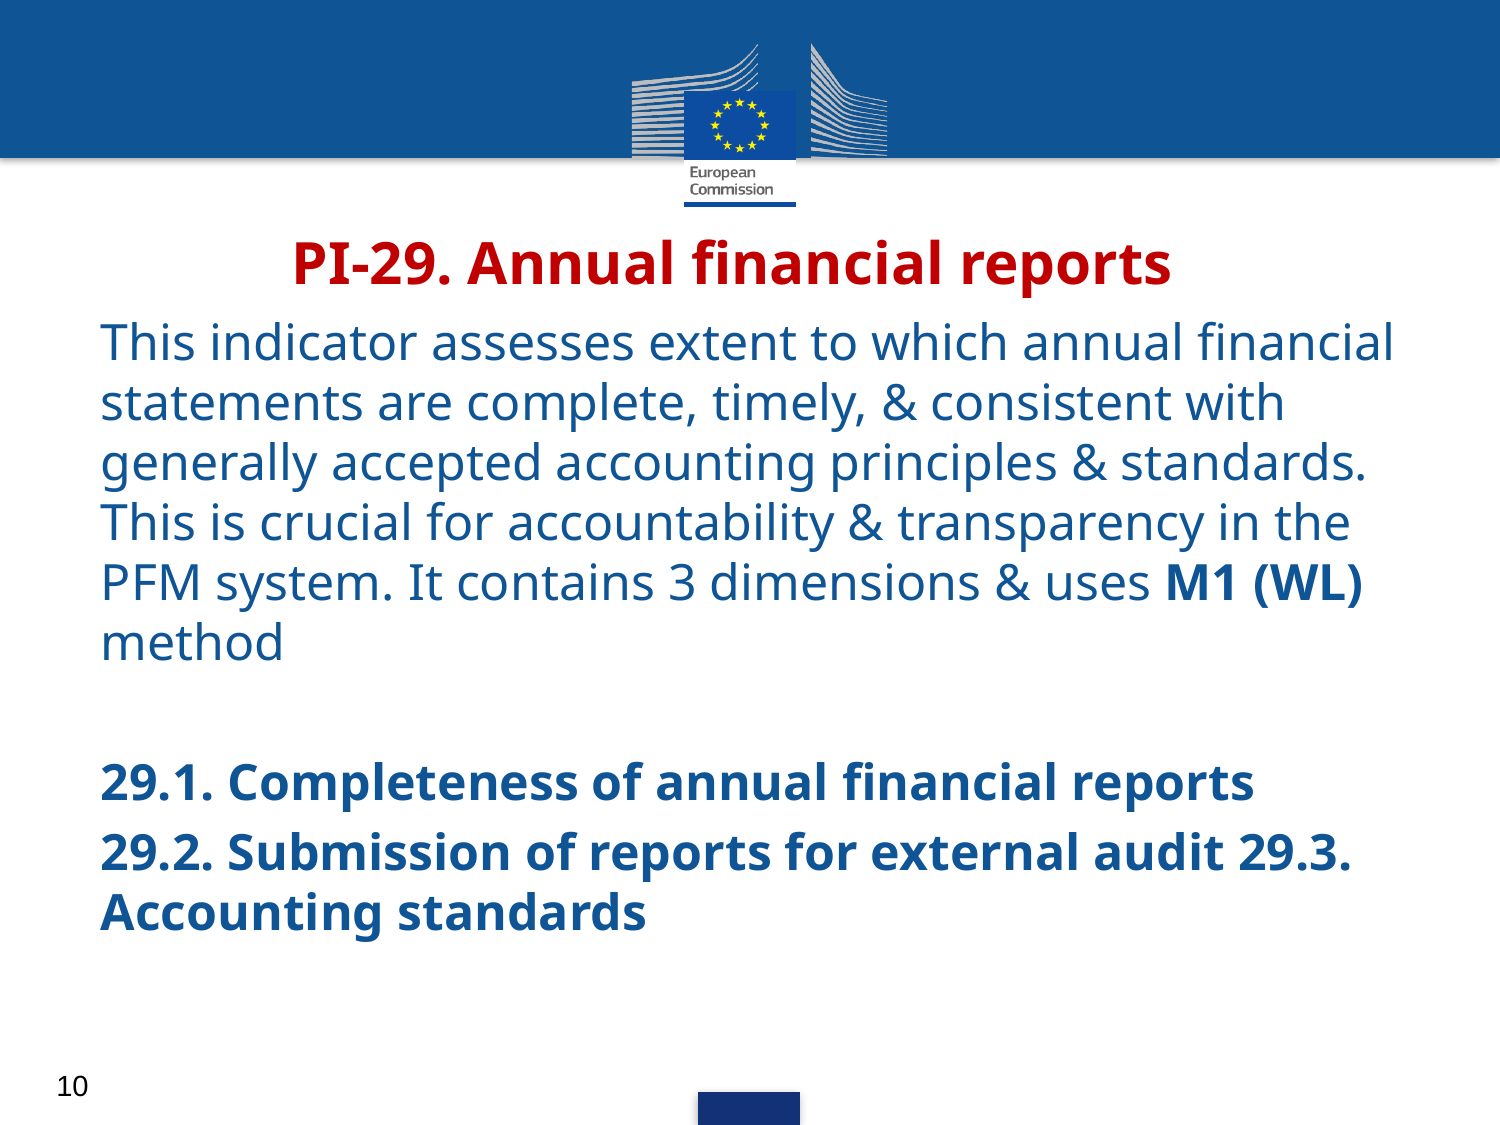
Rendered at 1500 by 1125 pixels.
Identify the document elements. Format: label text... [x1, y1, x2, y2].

slide_number 10 [41, 1031, 517, 1110]
list This indicator assesses extent to which annual financial statements are complete, timely, & consistent with generally accepted accounting principles & standards. This is crucial for accountability & transparency in the PFM system. It contains 3 dimensions & uses M1 (WL) method 29.1. Completeness of annual financial reports 29.2. Submission of reports for external audit 29.3. Accounting standards [29, 302, 1425, 1071]
title PI-29. Annual financial reports [64, 219, 1415, 302]
